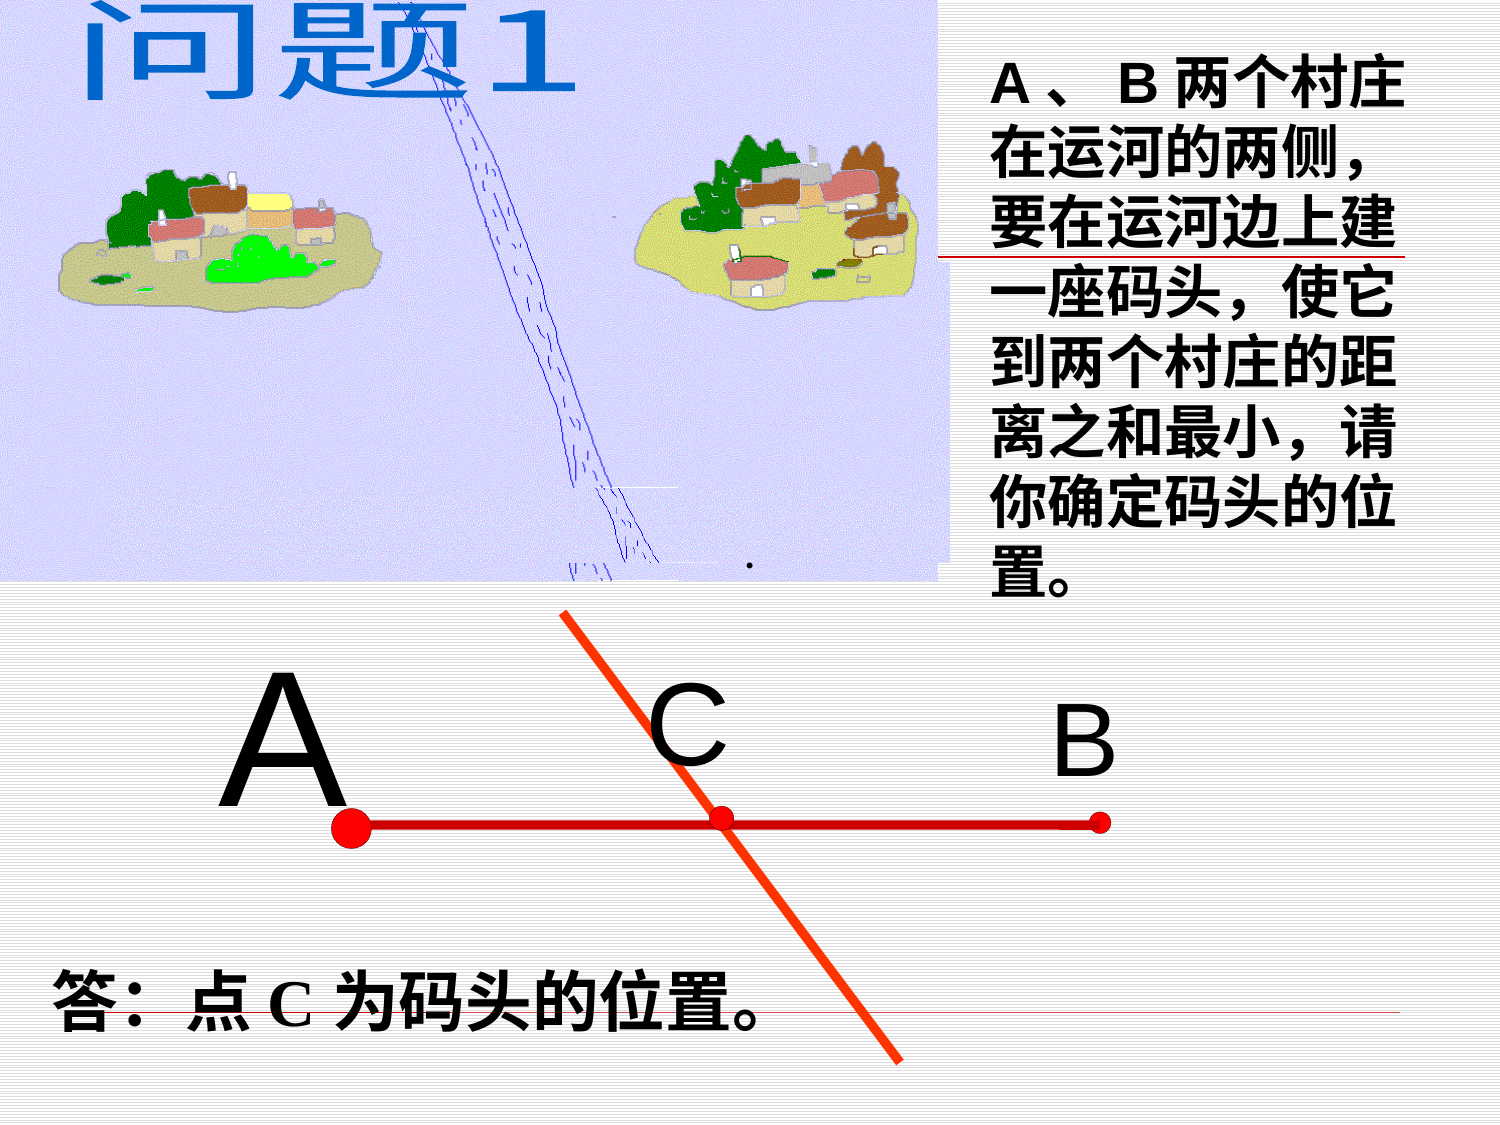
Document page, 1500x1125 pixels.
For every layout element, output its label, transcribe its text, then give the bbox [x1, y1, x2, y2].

text_box · [726, 590, 774, 600]
text_box 答：点C为码头的位置。 [37, 952, 815, 1047]
picture [596, 609, 789, 885]
picture [0, 0, 951, 938]
picture [1005, 637, 1164, 882]
text_box A、B两个村庄在运河的两侧，要在运河边上建一座码头，使它到两个村庄的距离之和最小，请你确定码头的位置。 [975, 37, 1463, 712]
